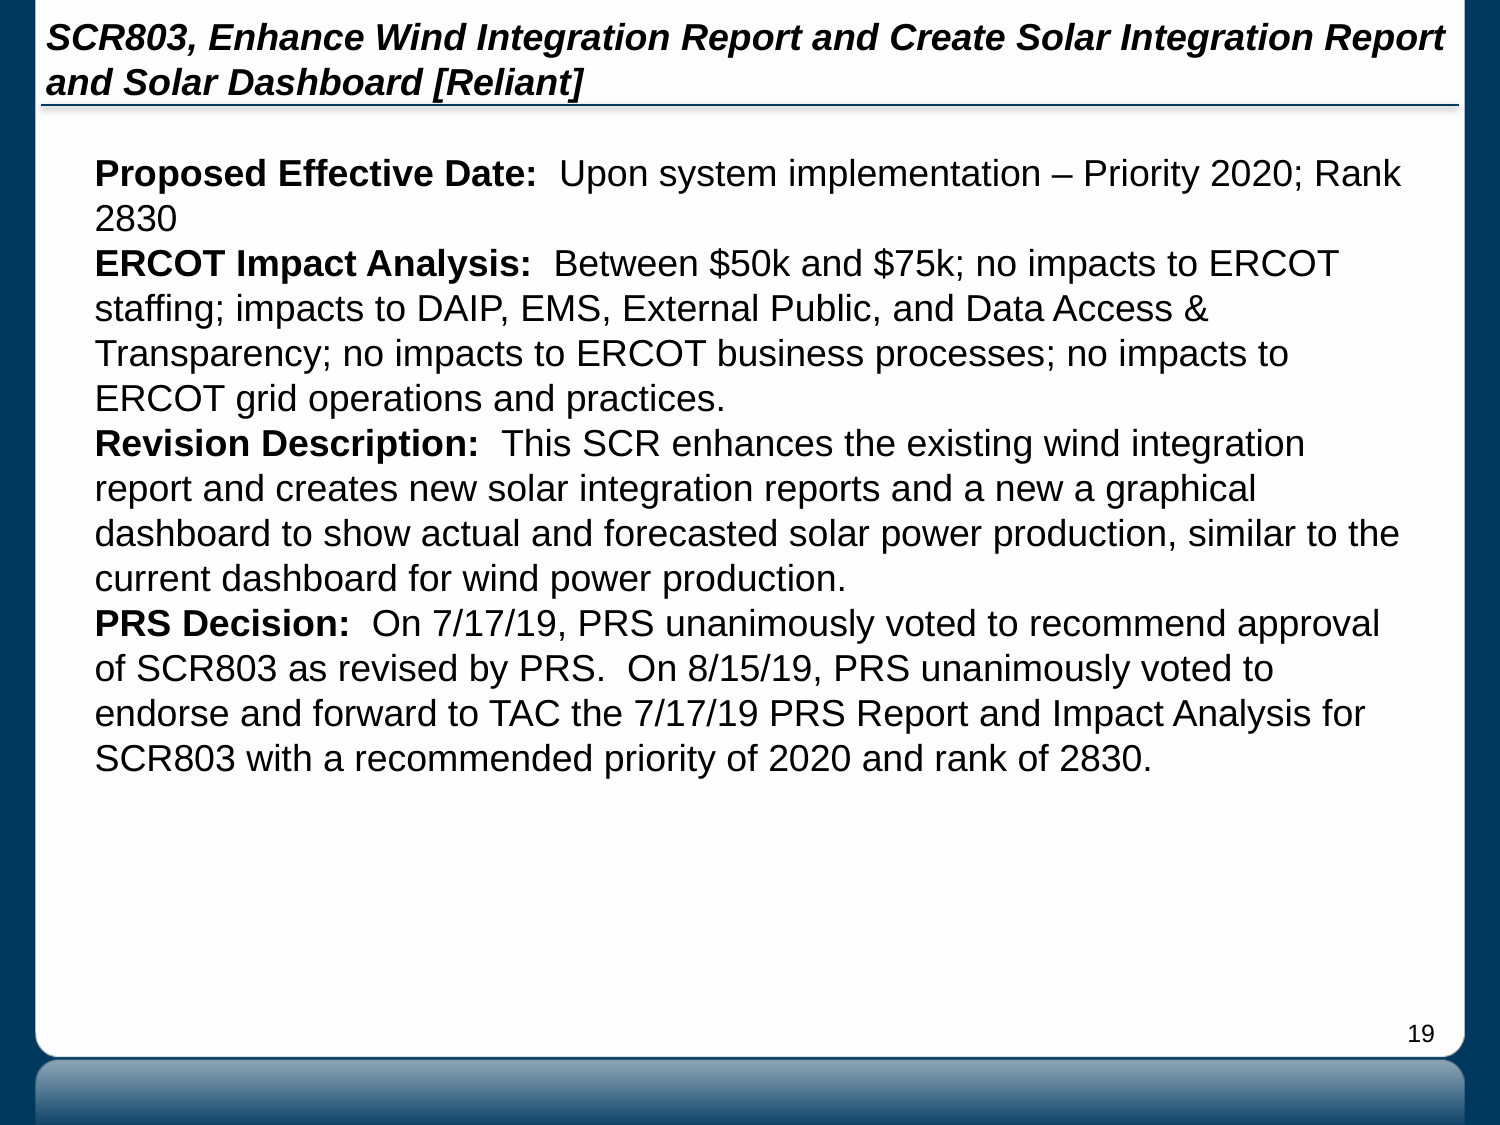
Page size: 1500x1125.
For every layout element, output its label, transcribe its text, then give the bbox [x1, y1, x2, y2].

title SCR803, Enhance Wind Integration Report and Create Solar Integration Report and Solar Dashboard [Reliant] [31, 20, 1464, 97]
text_box Proposed Effective Date: Upon system implementation – Priority 2020; Rank 2830 ERCOT Impact Analysis: Between $50k and $75k; no impacts to ERCOT staffing; impacts to DAIP, EMS, External Public, and Data Access & Transparency; no impacts to ERCOT business processes; no impacts to ERCOT grid operations and practices. Revision Description: This SCR enhances the existing wind integration report and creates new solar integration reports and a new a graphical dashboard to show actual and forecasted solar power production, similar to the current dashboard for wind power production. PRS Decision: On 7/17/19, PRS unanimously voted to recommend approval of SCR803 as revised by PRS. On 8/15/19, PRS unanimously voted to endorse and forward to TAC the 7/17/19 PRS Report and Impact Analysis for SCR803 with a recommended priority of 2020 and rank of 2830. [79, 141, 1419, 787]
picture [35, 0, 1465, 1125]
